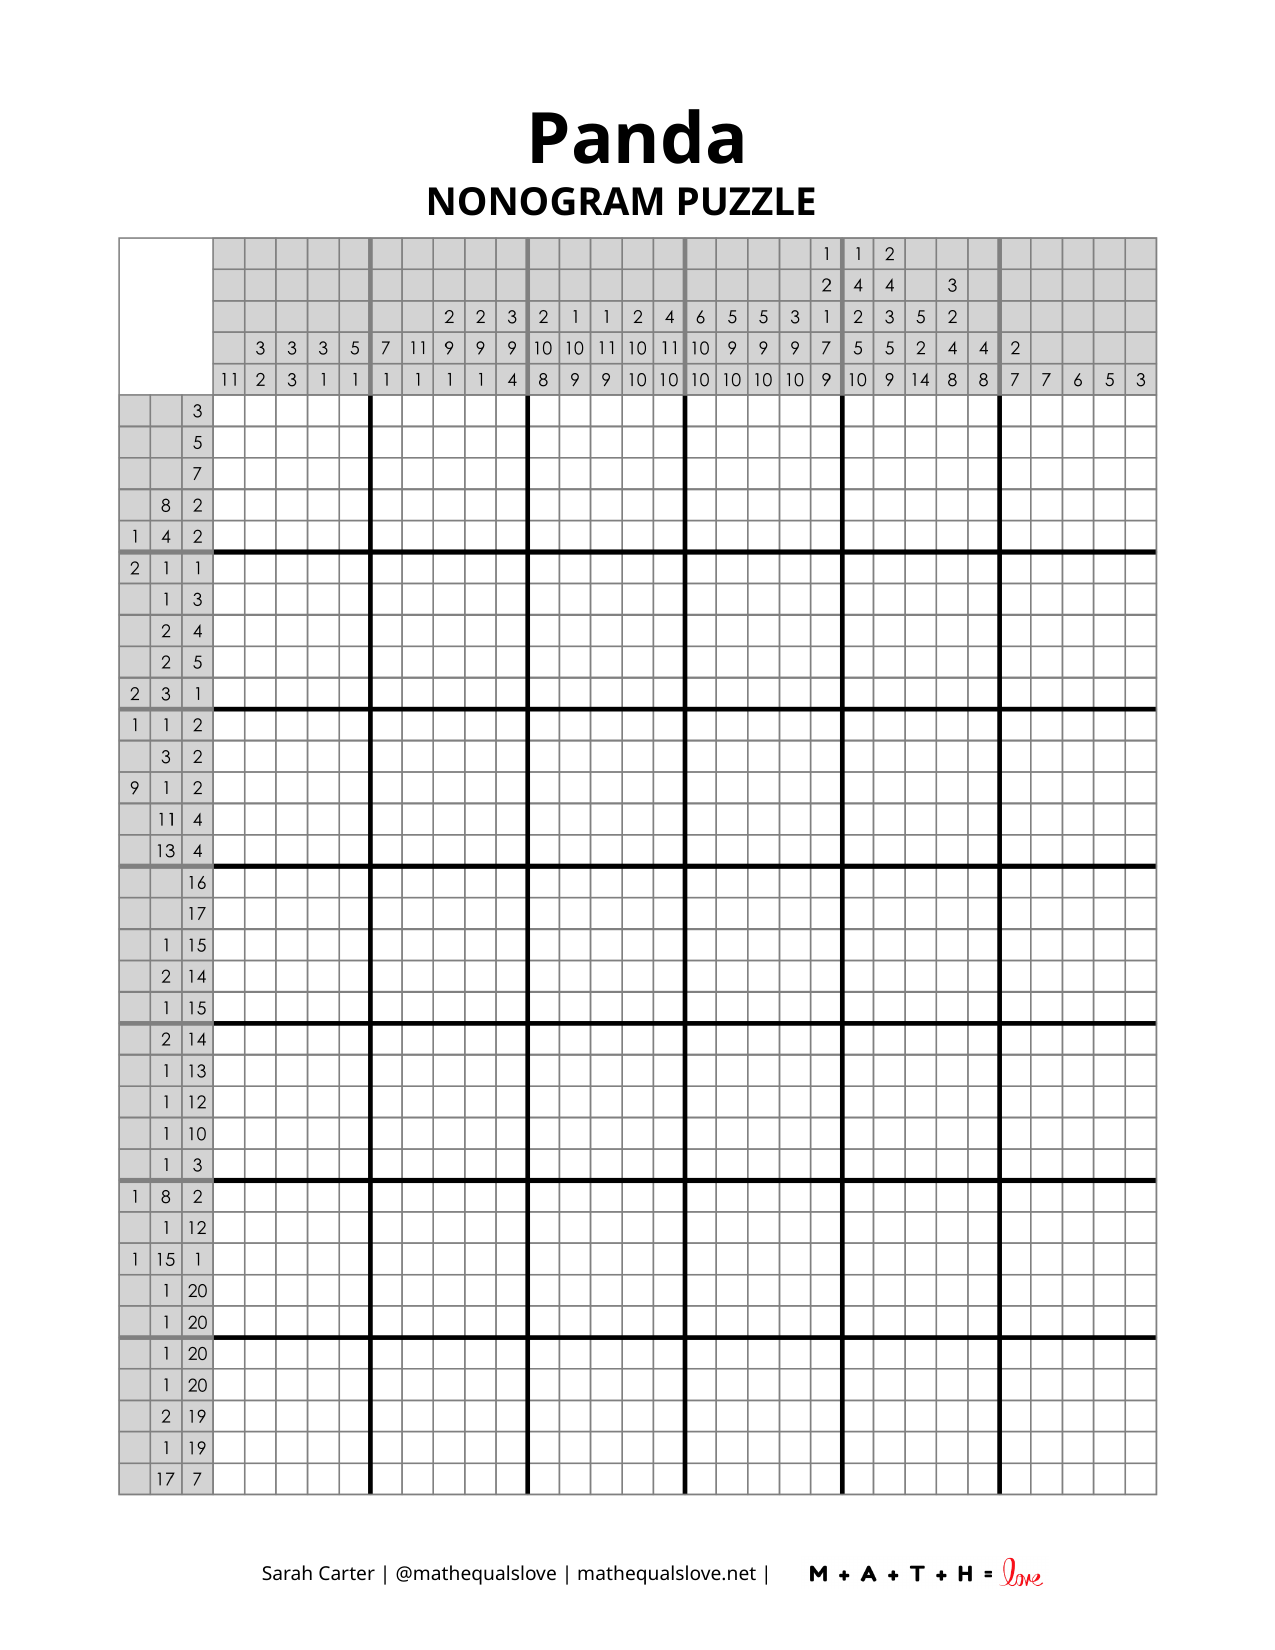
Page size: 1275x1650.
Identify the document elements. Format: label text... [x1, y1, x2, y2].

text_box Panda [220, 92, 1055, 178]
text_box Sarah Carter | @mathequalslove | mathequalslove.net | [247, 1553, 1082, 1592]
picture [800, 1555, 1049, 1590]
text_box NONOGRAM PUZZLE [374, 168, 868, 230]
picture [117, 236, 1158, 1497]
